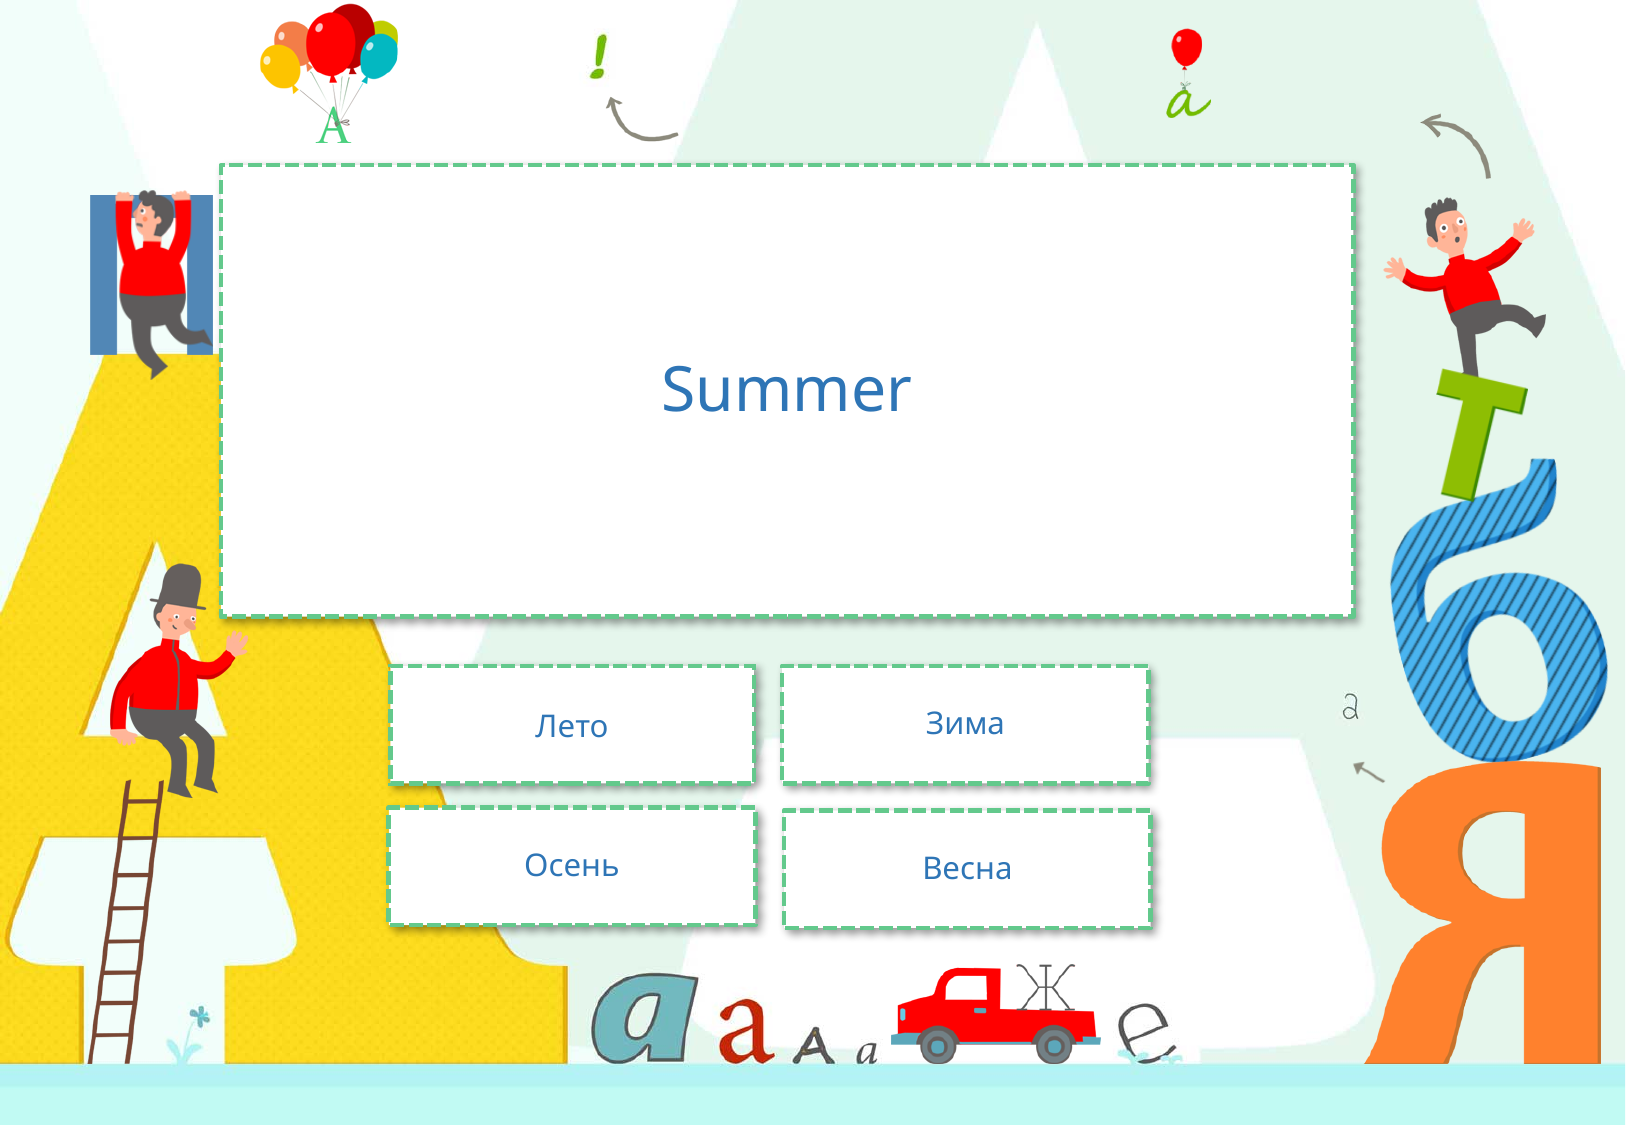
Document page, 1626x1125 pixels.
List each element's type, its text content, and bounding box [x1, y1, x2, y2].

text_box Осень [388, 807, 756, 926]
text_box Зима [782, 665, 1149, 784]
title Summer [218, 162, 1357, 620]
picture [0, 0, 1626, 1125]
text_box Весна [784, 810, 1151, 928]
text_box Лето [389, 665, 755, 785]
